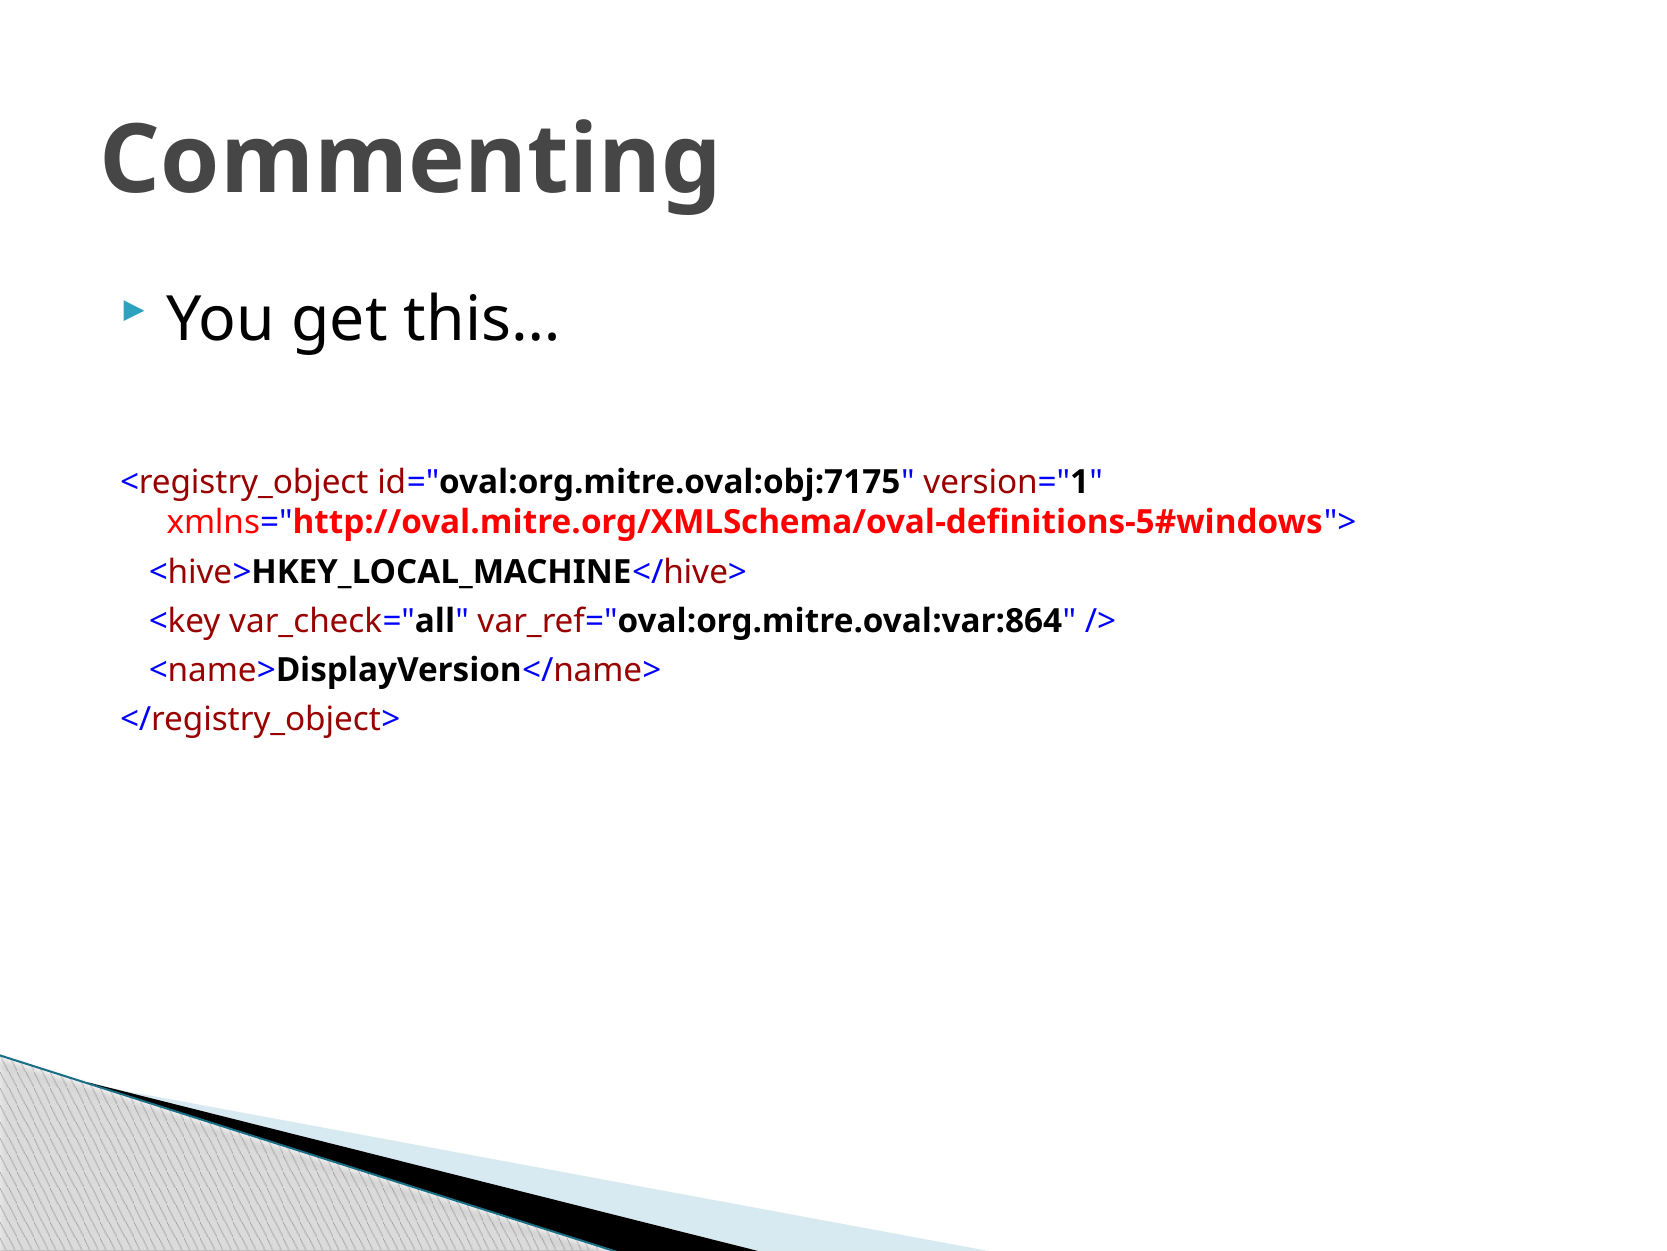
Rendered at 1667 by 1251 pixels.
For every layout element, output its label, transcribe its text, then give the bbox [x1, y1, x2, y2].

title Commenting [83, 50, 1584, 259]
list You get this… <registry_object id="oval:org.mitre.oval:obj:7175" version="1" xmlns="http://oval.mitre.org/XMLSchema/oval-definitions-5#windows"> <hive>HKEY_LOCAL_MACHINE</hive> <key var_check="all" var_ref="oval:org.mitre.oval:var:864" /> <name>DisplayVersion</name> </registry_object> [83, 270, 1584, 1095]
